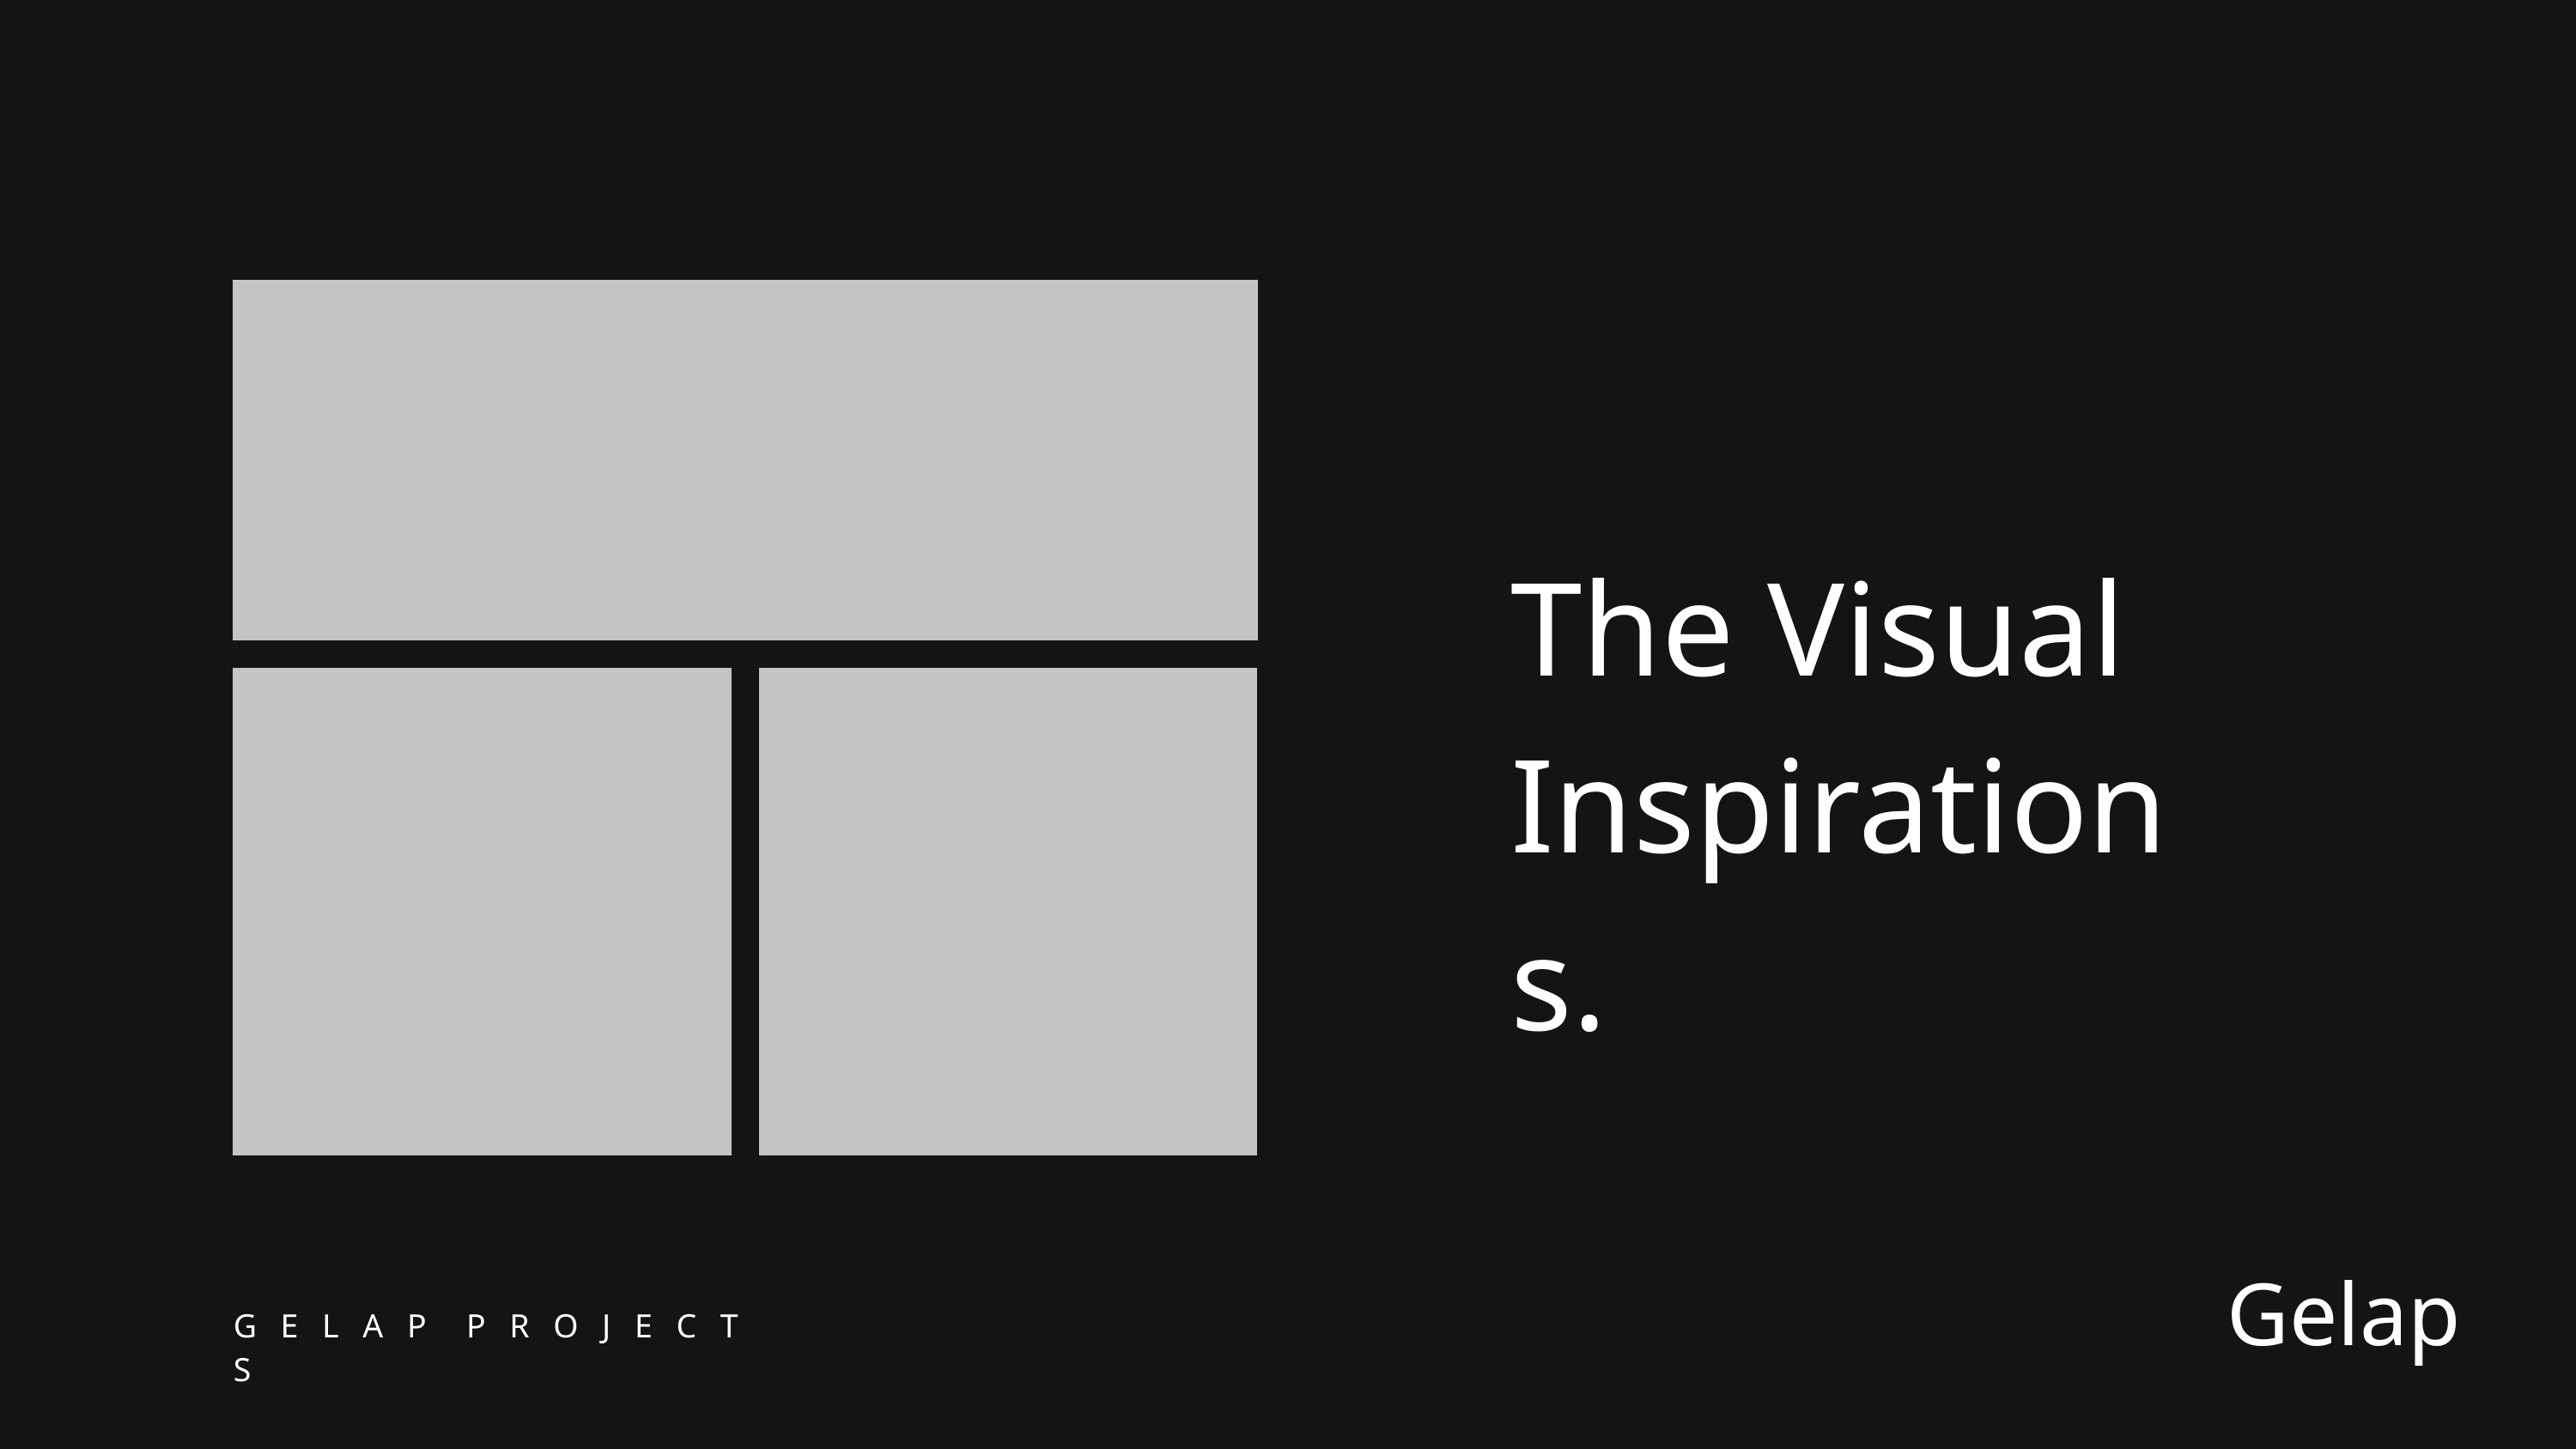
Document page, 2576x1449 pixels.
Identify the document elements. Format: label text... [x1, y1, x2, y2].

picture [233, 668, 732, 1155]
picture [233, 280, 1258, 640]
text_box Gelap. [2227, 1244, 2465, 1363]
text_box The Visual Inspirations. [1510, 547, 2225, 901]
picture [759, 668, 1257, 1155]
text_box G E L A P P R O J E C T S [233, 1300, 761, 1344]
